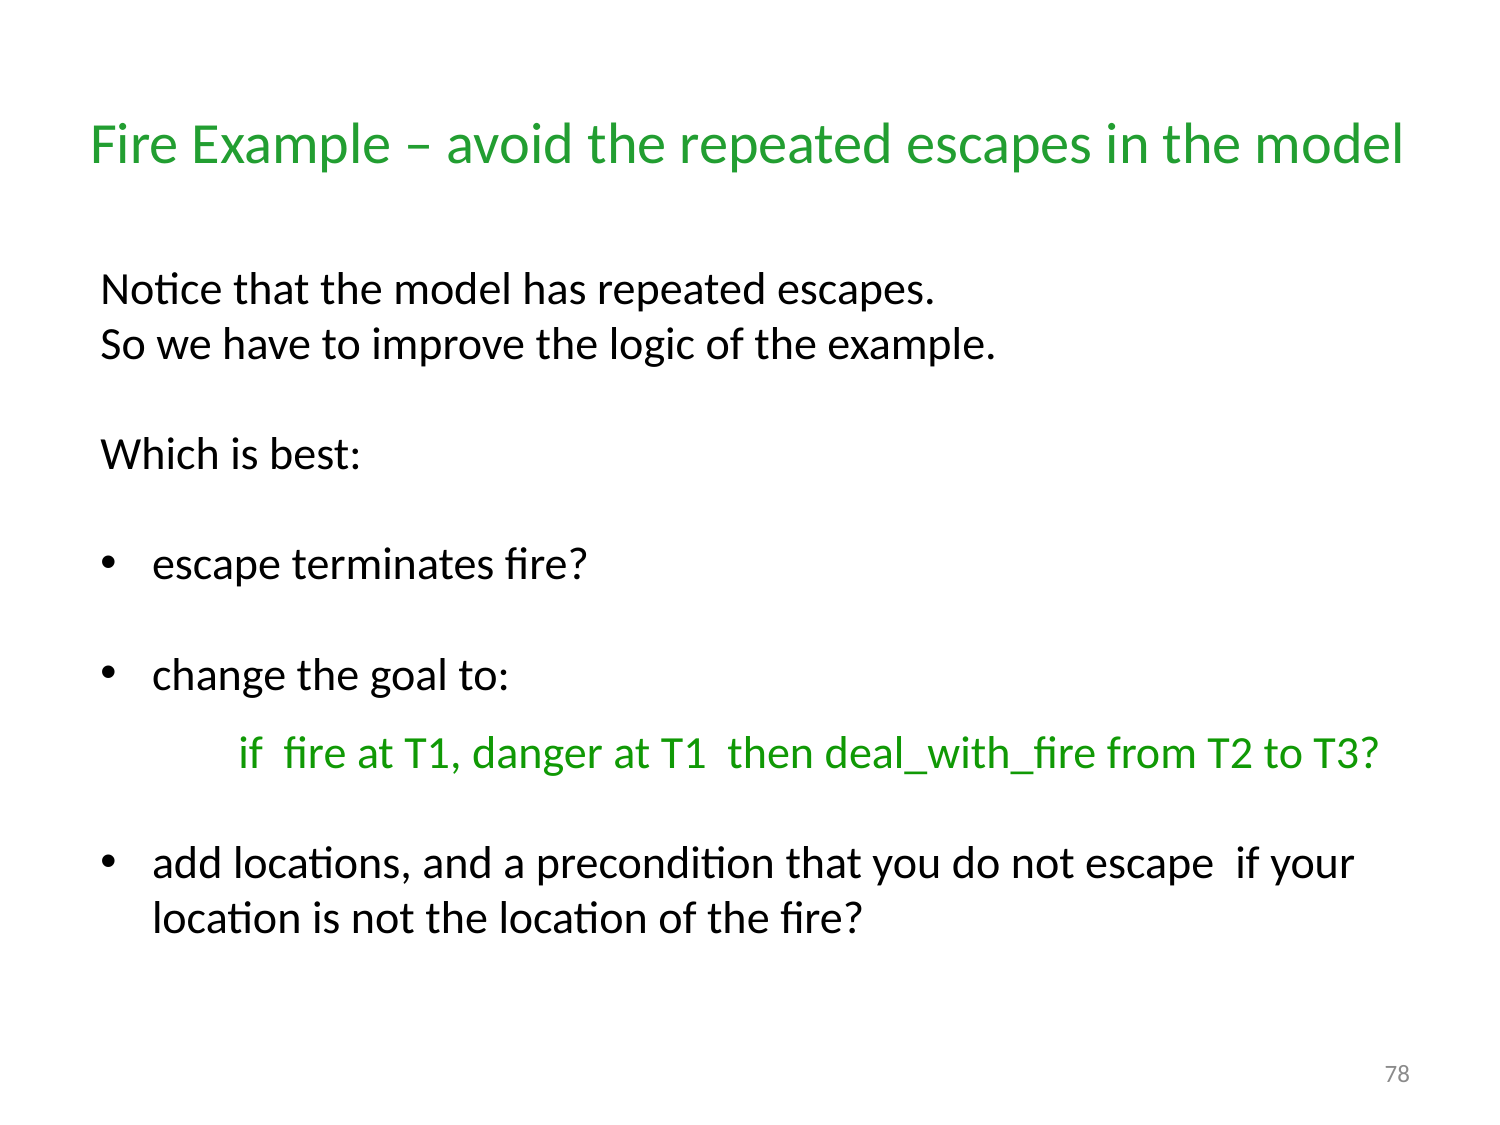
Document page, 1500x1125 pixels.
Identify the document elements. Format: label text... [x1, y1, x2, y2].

slide_number 78 [1074, 1042, 1425, 1103]
list Notice that the model has repeated escapes. So we have to improve the logic of the example. Which is best: escape terminates fire? change the goal to: if fire at T1, danger at T1 then deal_with_fire from T2 to T3? add locations, and a precondition that you do not escape if your location is not the location of the fire? [100, 258, 1451, 1001]
title Fire Example – avoid the repeated escapes in the model [75, 46, 1425, 234]
